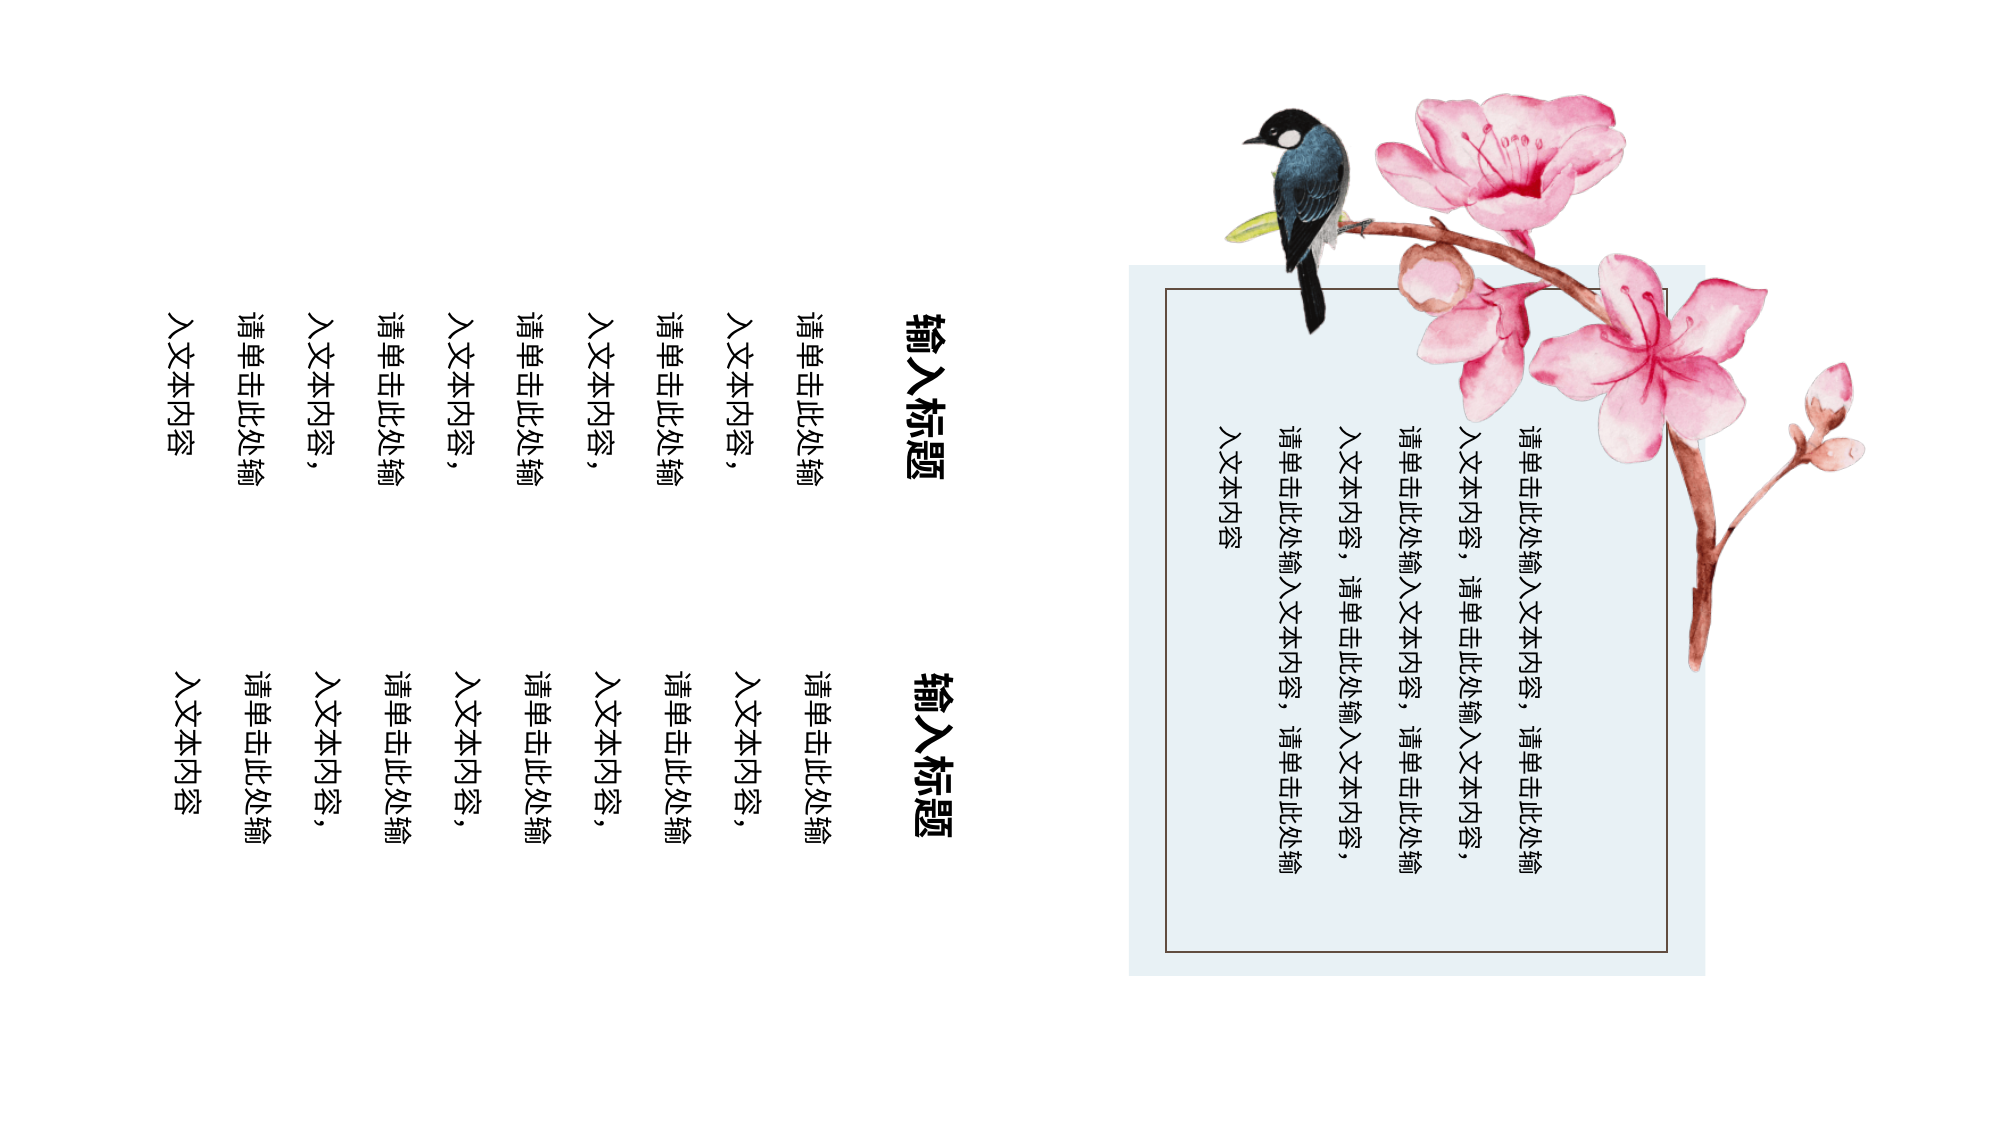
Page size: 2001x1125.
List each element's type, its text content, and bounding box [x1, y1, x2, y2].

picture [1100, 0, 1976, 729]
text_box 请单击此处输入文本内容，请单击此处输入文本内容，请单击此处输入文本内容，请单击此处输入文本内容，请单击此处输入文本内容 [212, 655, 879, 884]
text_box 请单击此处输入文本内容，请单击此处输入文本内容，请单击此处输入文本内容，请单击此处输入文本内容，请单击此处输入文本内容 [204, 297, 872, 525]
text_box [1128, 265, 1706, 976]
text_box 输入标题 [878, 299, 960, 511]
text_box 输入标题 [886, 657, 968, 870]
